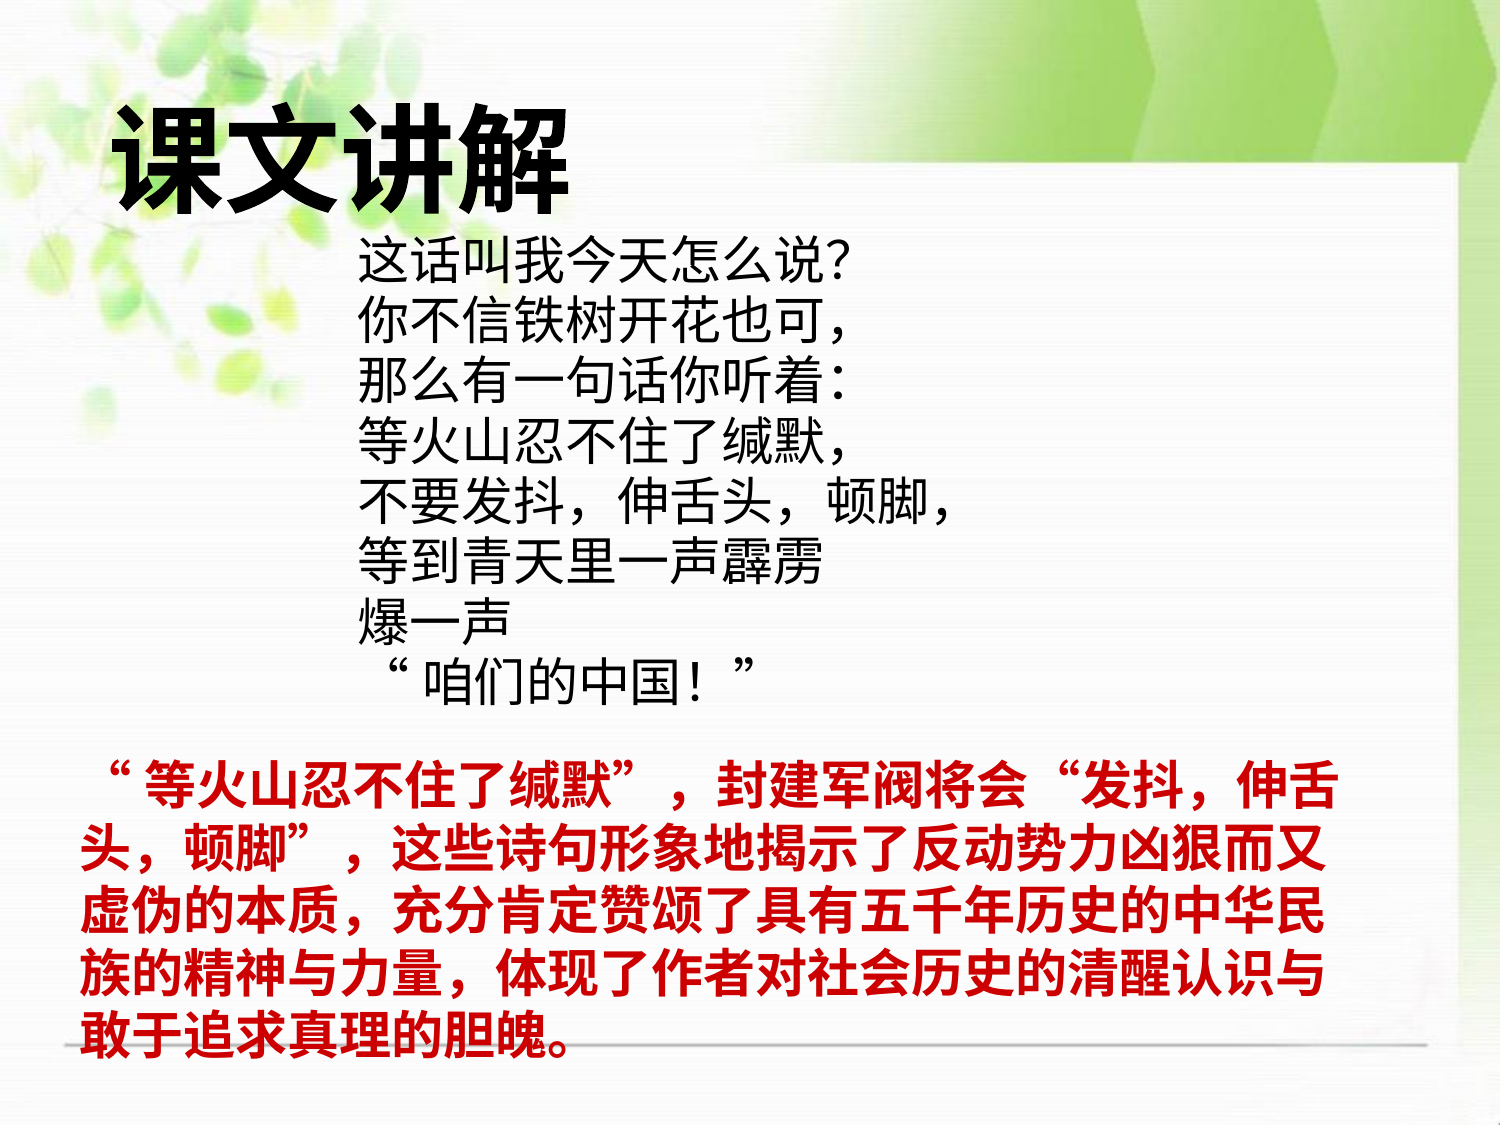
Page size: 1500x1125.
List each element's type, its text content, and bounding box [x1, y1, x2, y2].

list 这话叫我今天怎么说？ 你不信铁树开花也可， 那么有一句话你听着： 等火山忍不住了缄默， 不要发抖，伸舌头，顿脚， 等到青天里一声霹雳 爆一声 “咱们的中国！” [342, 231, 1158, 715]
text_box “等火山忍不住了缄默”，封建军阀将会“发抖，伸舌头，顿脚”，这些诗句形象地揭示了反动势力凶狠而又虚伪的本质，充分肯定赞颂了具有五千年历史的中华民族的精神与力量，体现了作者对社会历史的清醒认识与敢于追求真理的胆魄。 [64, 715, 1388, 1102]
picture [0, 0, 1500, 1125]
